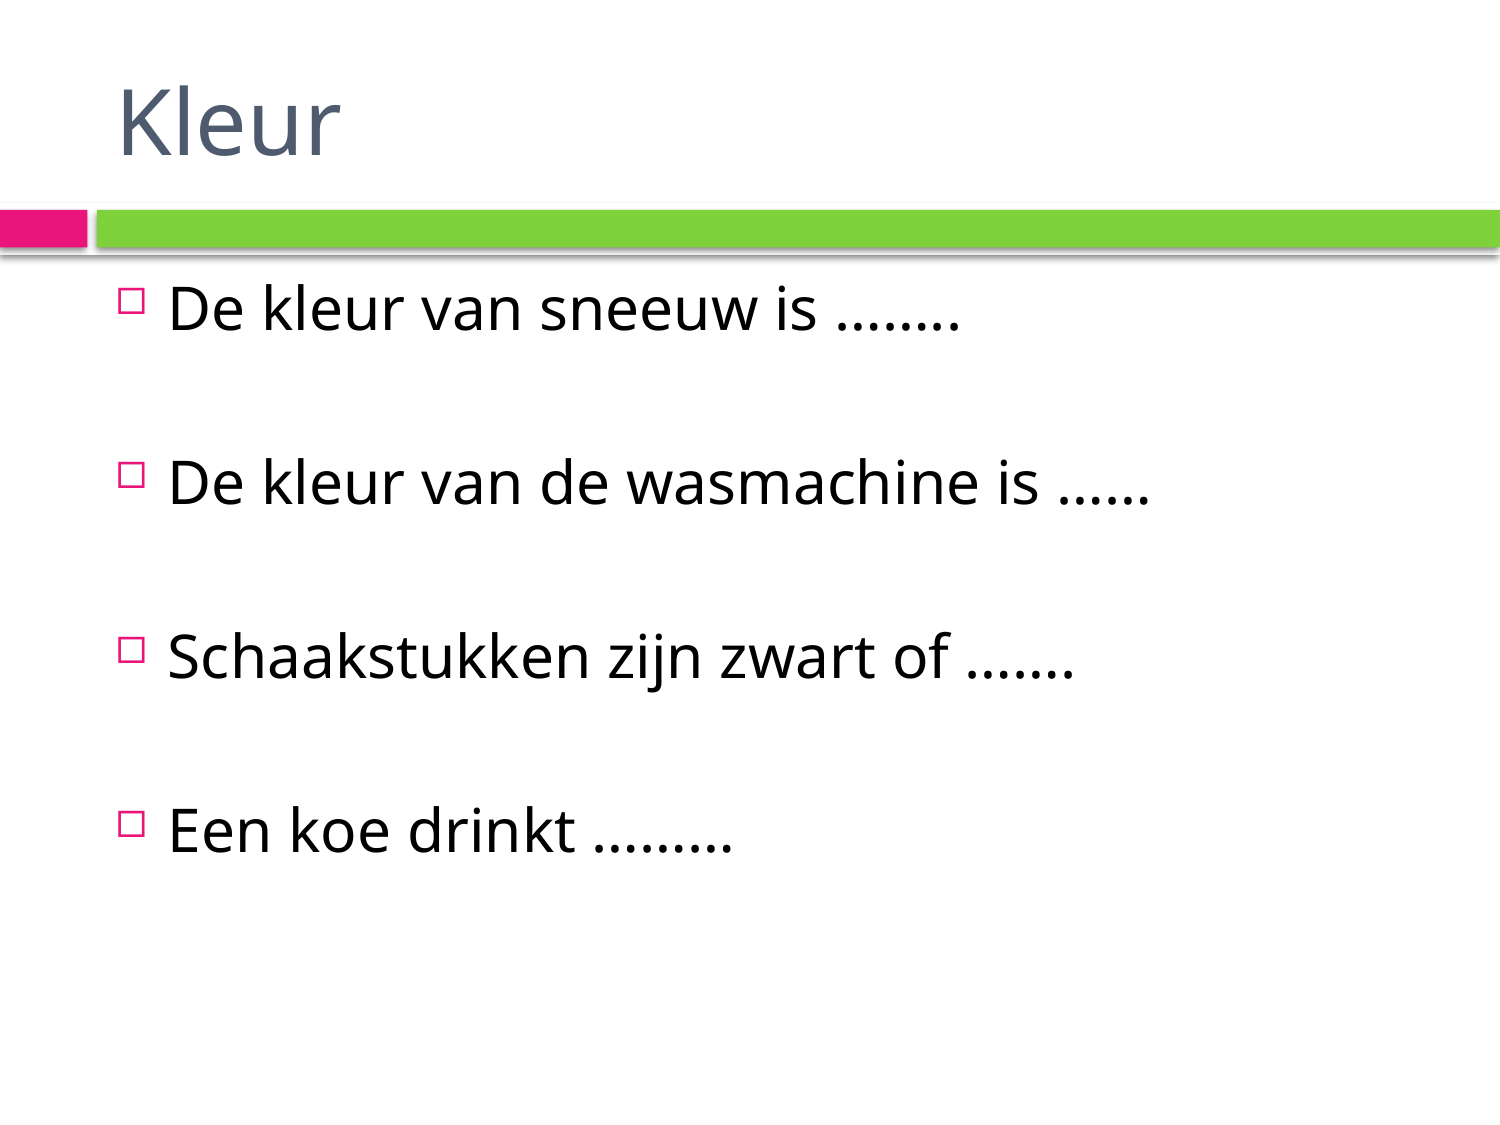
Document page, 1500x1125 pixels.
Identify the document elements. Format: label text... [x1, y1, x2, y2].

list De kleur van sneeuw is …….. De kleur van de wasmachine is …… Schaakstukken zijn zwart of ……. Een koe drinkt ……… [100, 262, 1438, 1000]
title Kleur [100, 37, 1438, 200]
